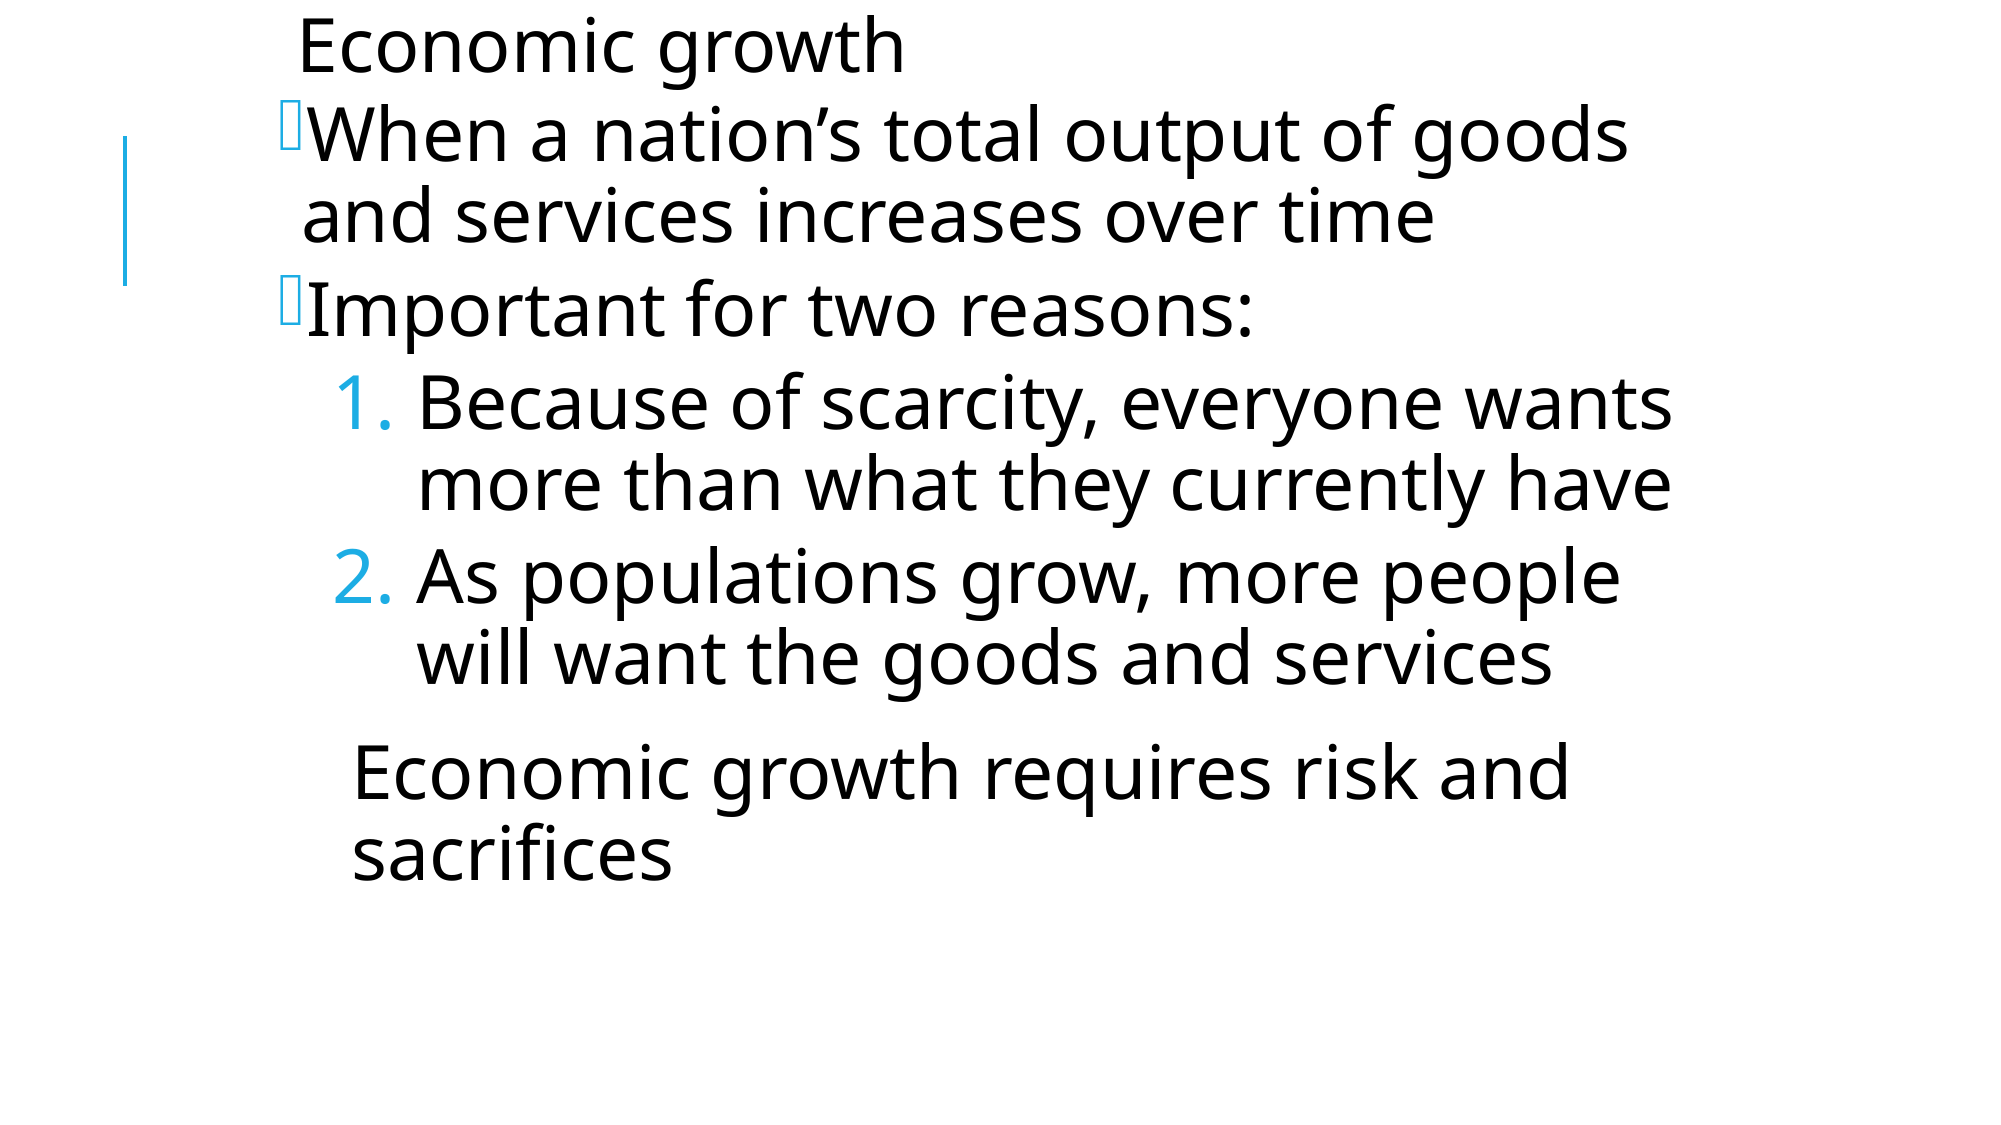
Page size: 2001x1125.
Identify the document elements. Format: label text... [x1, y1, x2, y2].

list Economic growth When a nation’s total output of goods and services increases over time Important for two reasons: Because of scarcity, everyone wants more than what they currently have As populations grow, more people will want the goods and services Economic growth requires risk and sacrifices [249, 0, 1750, 1125]
